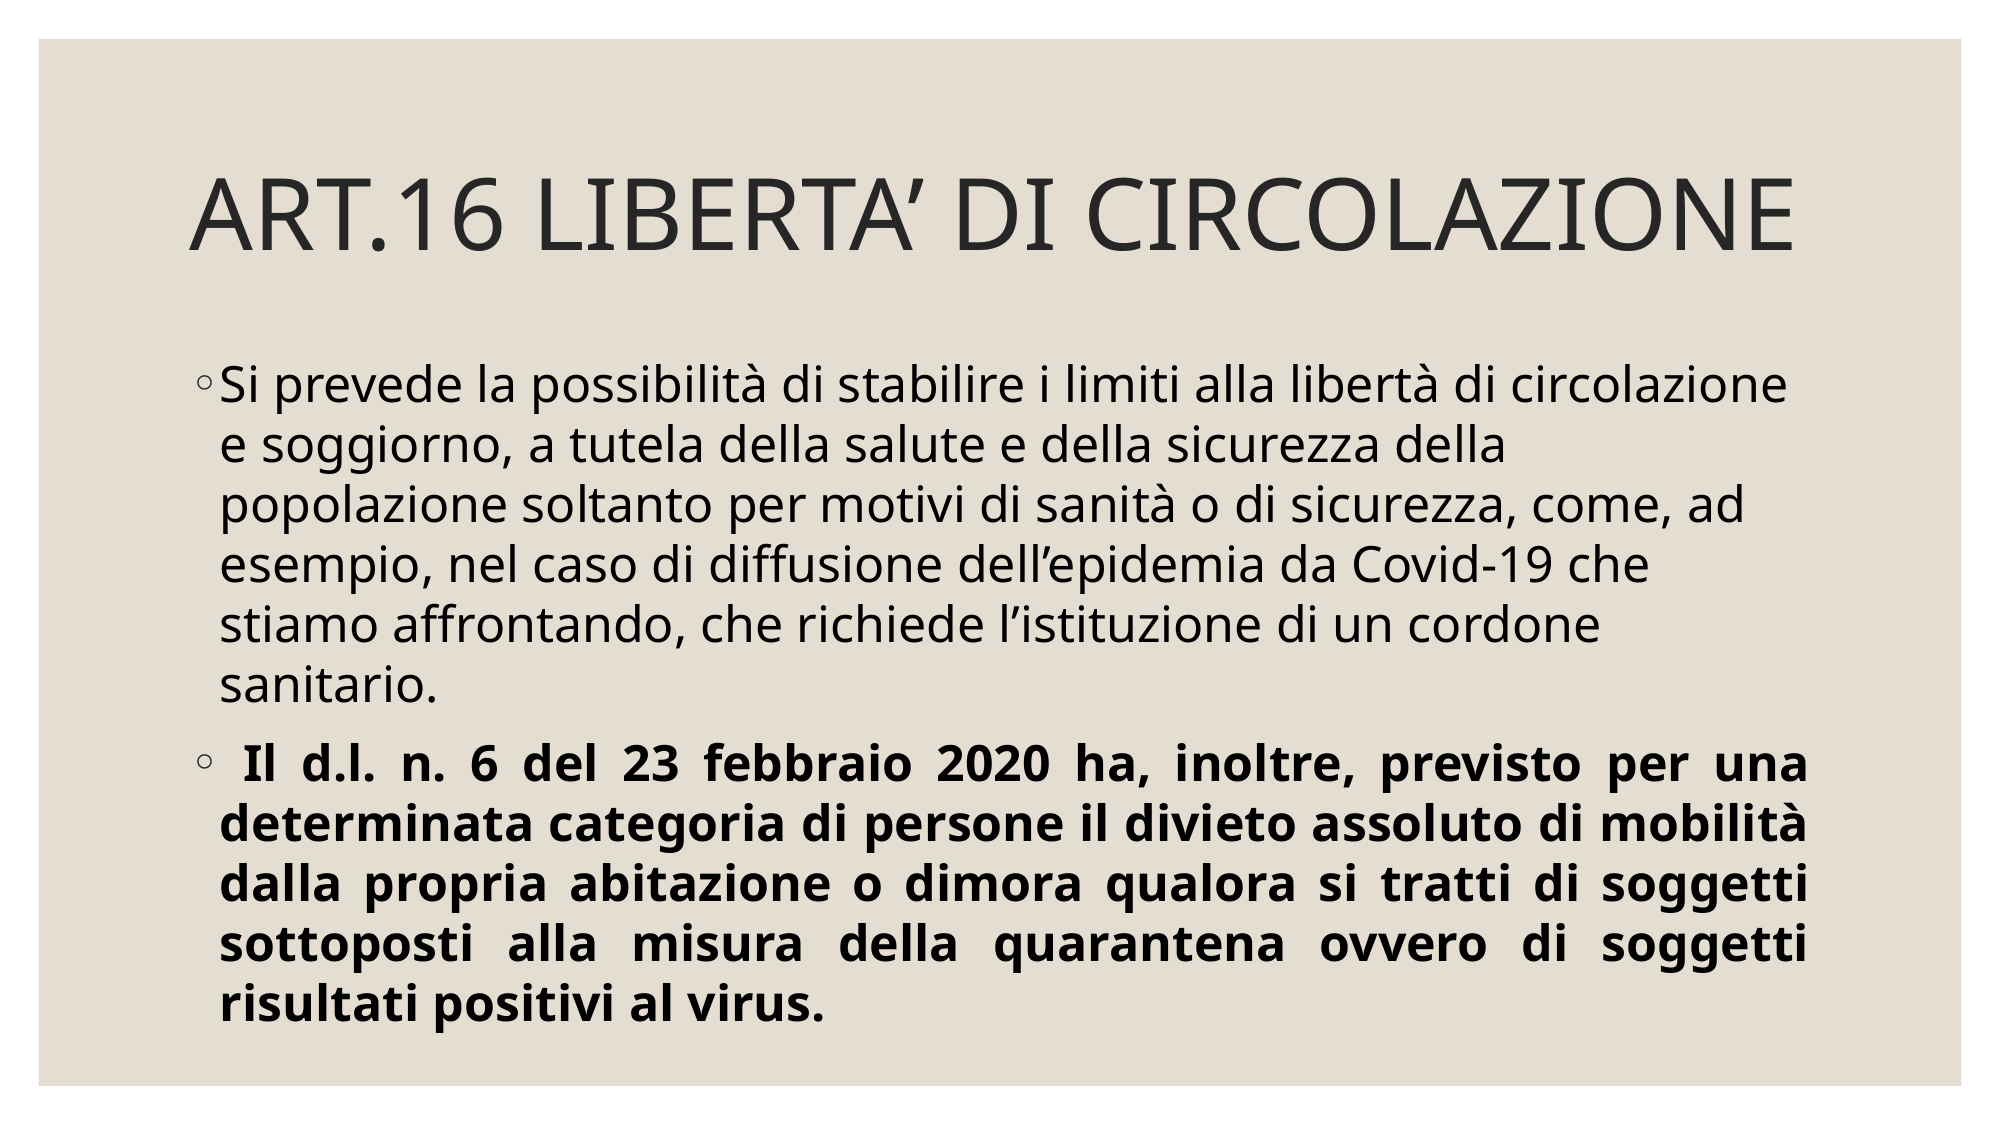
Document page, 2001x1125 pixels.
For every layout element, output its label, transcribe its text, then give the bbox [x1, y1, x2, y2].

list Si prevede la possibilità di stabilire i limiti alla libertà di circolazione e soggiorno, a tutela della salute e della sicurezza della popolazione soltanto per motivi di sanità o di sicurezza, come, ad esempio, nel caso di diffusione dell’epidemia da Covid-19 che stiamo affrontando, che richiede l’istituzione di un cordone sanitario. Il d.l. n. 6 del 23 febbraio 2020 ha, inoltre, previsto per una determinata categoria di persone il divieto assoluto di mobilità dalla propria abitazione o dimora qualora si tratti di soggetti sottoposti alla misura della quarantena ovvero di soggetti risultati positivi al virus. [174, 345, 1825, 1073]
title ART.16 LIBERTA’ DI CIRCOLAZIONE [174, 105, 1825, 331]
